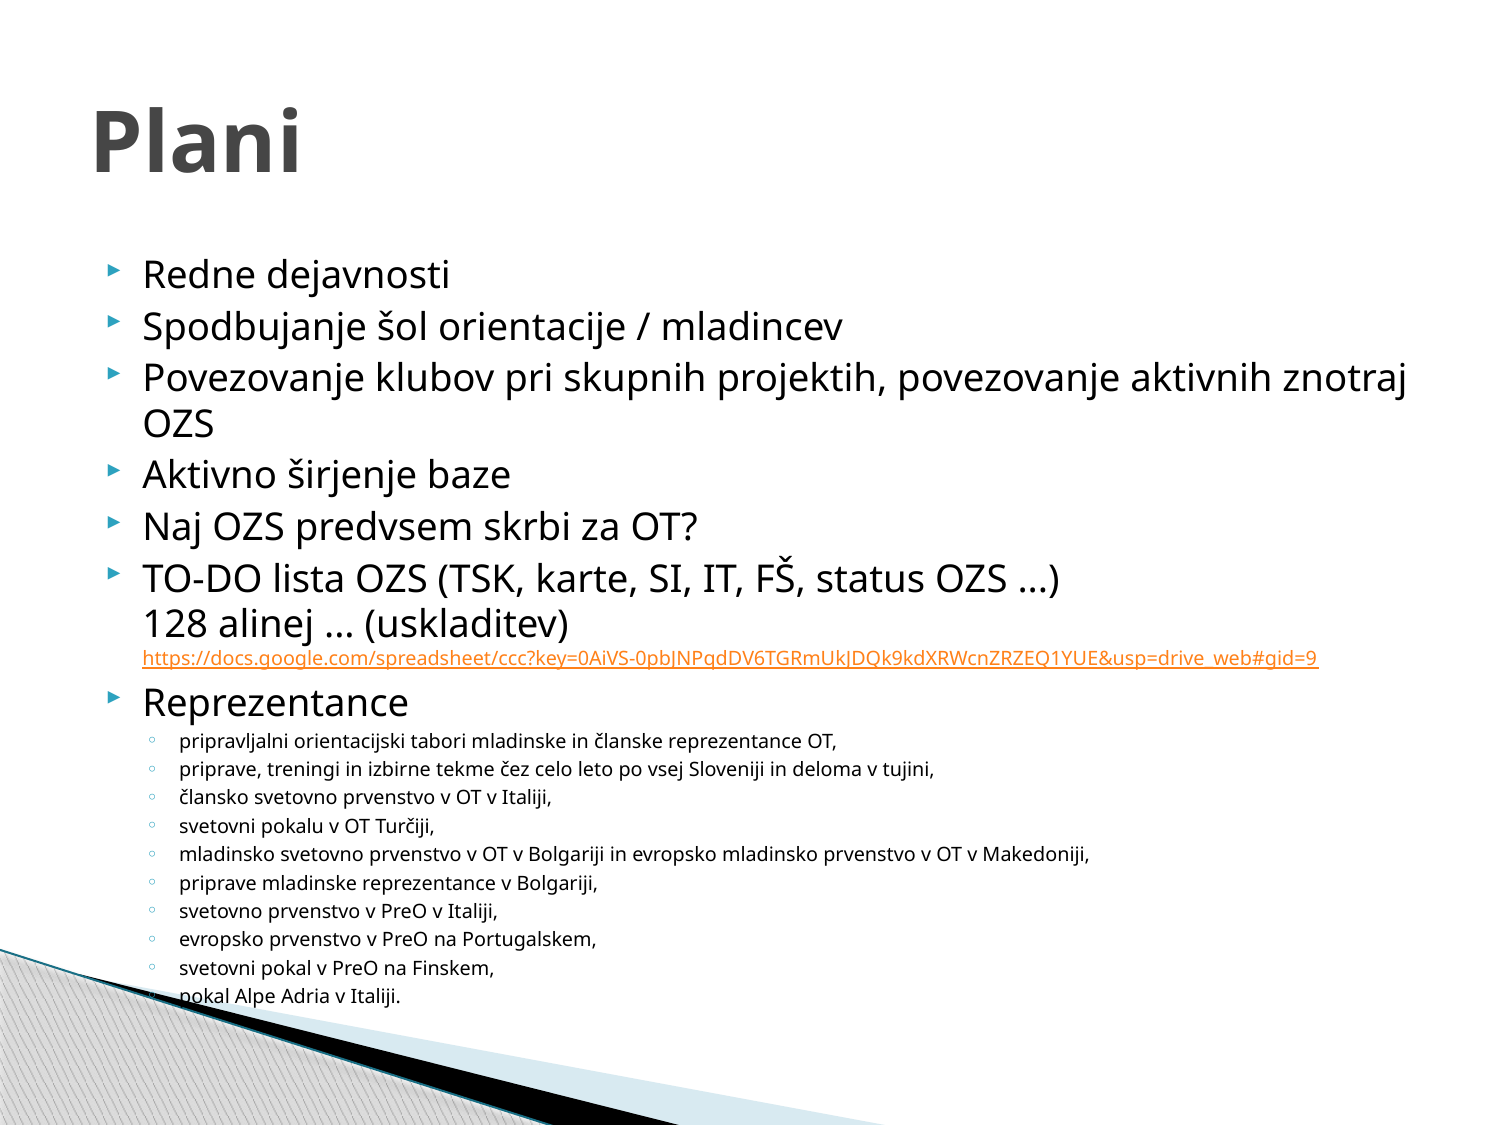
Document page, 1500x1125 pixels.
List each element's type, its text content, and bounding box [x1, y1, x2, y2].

list Redne dejavnosti Spodbujanje šol orientacije / mladincev Povezovanje klubov pri skupnih projektih, povezovanje aktivnih znotraj OZS Aktivno širjenje baze Naj OZS predvsem skrbi za OT? TO-DO lista OZS (TSK, karte, SI, IT, FŠ, status OZS ...) 128 alinej ... (uskladitev) https://docs.google.com/spreadsheet/ccc?key=0AiVS-0pbJNPqdDV6TGRmUkJDQk9kdXRWcnZRZEQ1YUE&usp=drive_web#gid=9 Reprezentance pripravljalni orientacijski tabori mladinske in članske reprezentance OT, priprave, treningi in izbirne tekme čez celo leto po vsej Sloveniji in deloma v tujini, člansko svetovno prvenstvo v OT v Italiji, svetovni pokalu v OT Turčiji, mladinsko svetovno prvenstvo v OT v Bolgariji in evropsko mladinsko prvenstvo v OT v Makedoniji, priprave mladinske reprezentance v Bolgariji, svetovno prvenstvo v PreO v Italiji, evropsko prvenstvo v PreO na Portugalskem, svetovni pokal v PreO na Finskem, pokal Alpe Adria v Italiji. [75, 243, 1425, 1024]
title Plani [75, 45, 1425, 233]
